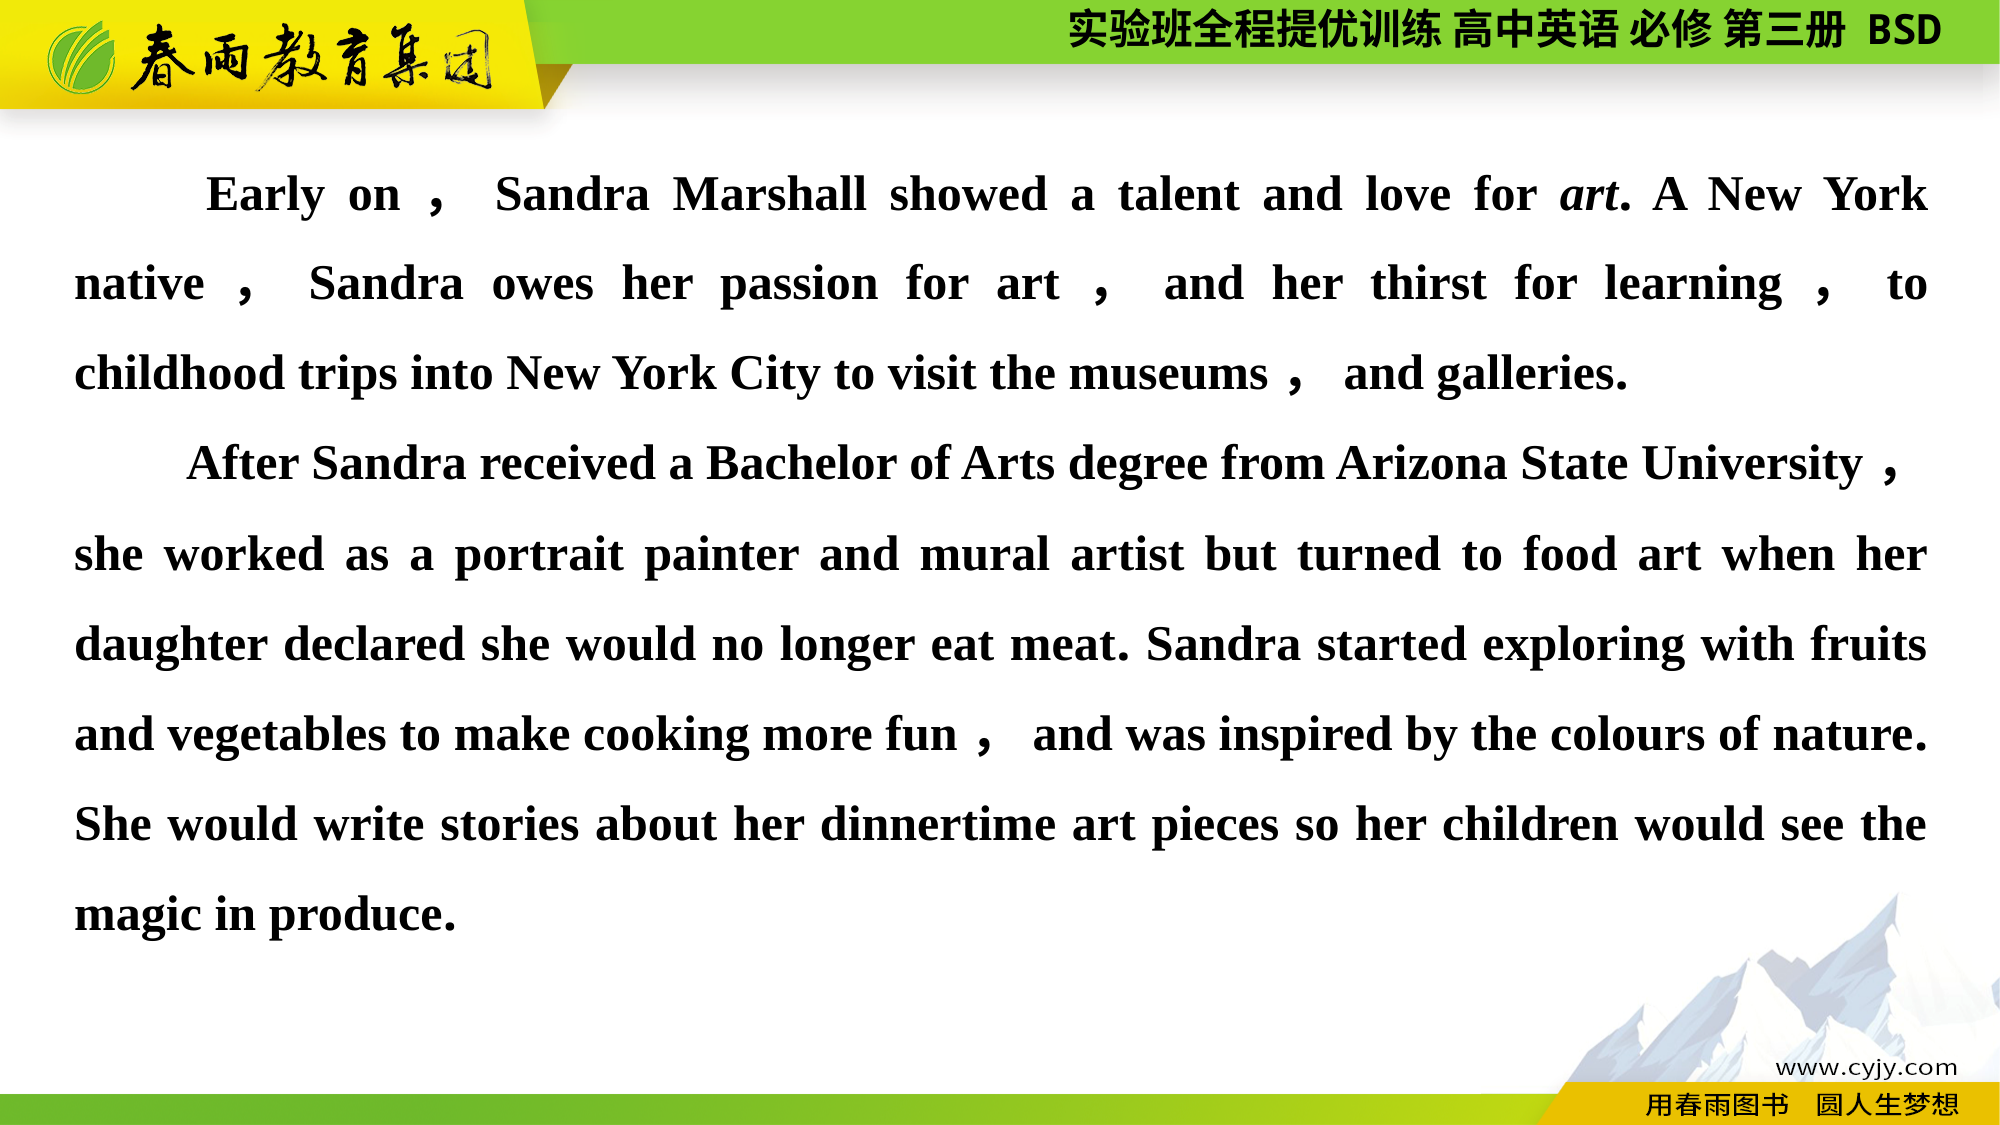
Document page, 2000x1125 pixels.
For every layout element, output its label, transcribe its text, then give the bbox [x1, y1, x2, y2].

list Early on，Sandra Marshall showed a talent and love for art. A New York native，Sandra owes her passion for art，and her thirst for learning，to childhood trips into New York City to visit the museums，and galleries. After Sandra received a Bachelor of Arts degree from Arizona State University，she worked as a portrait painter and mural artist but turned to food art when her daughter declared she would no longer eat meat. Sandra started exploring with fruits and vegetables to make cooking more fun，and was inspired by the colours of nature. She would write stories about her dinnertime art pieces so her children would see the magic in produce. [59, 122, 1944, 944]
picture [0, 0, 2000, 1125]
